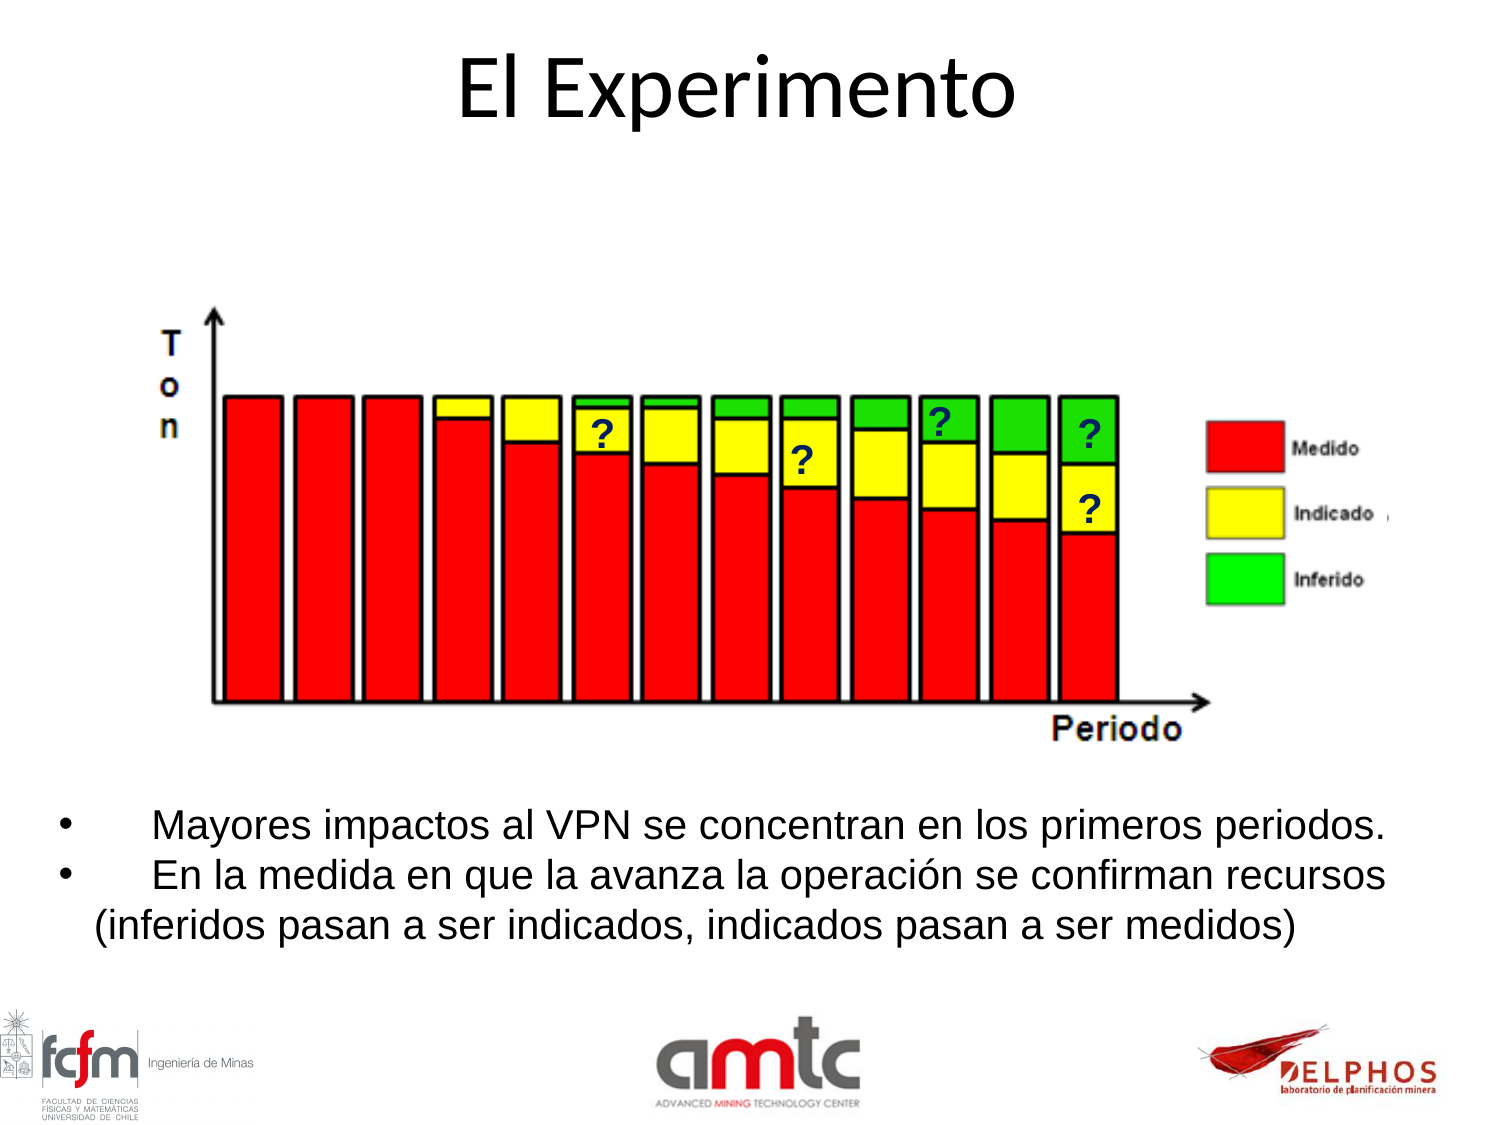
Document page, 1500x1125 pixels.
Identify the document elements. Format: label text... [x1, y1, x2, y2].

picture [1388, 399, 1394, 652]
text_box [149, 299, 1388, 751]
picture [642, 1006, 876, 1125]
picture [1178, 1006, 1500, 1125]
title El Experimento [124, 0, 1351, 163]
text_box Mayores impactos al VPN se concentran en los primeros periodos. En la medida en que la avanza la operación se confirman recursos (inferidos pasan a ser indicados, indicados pasan a ser medidos) [43, 790, 1457, 956]
picture [0, 1006, 254, 1125]
